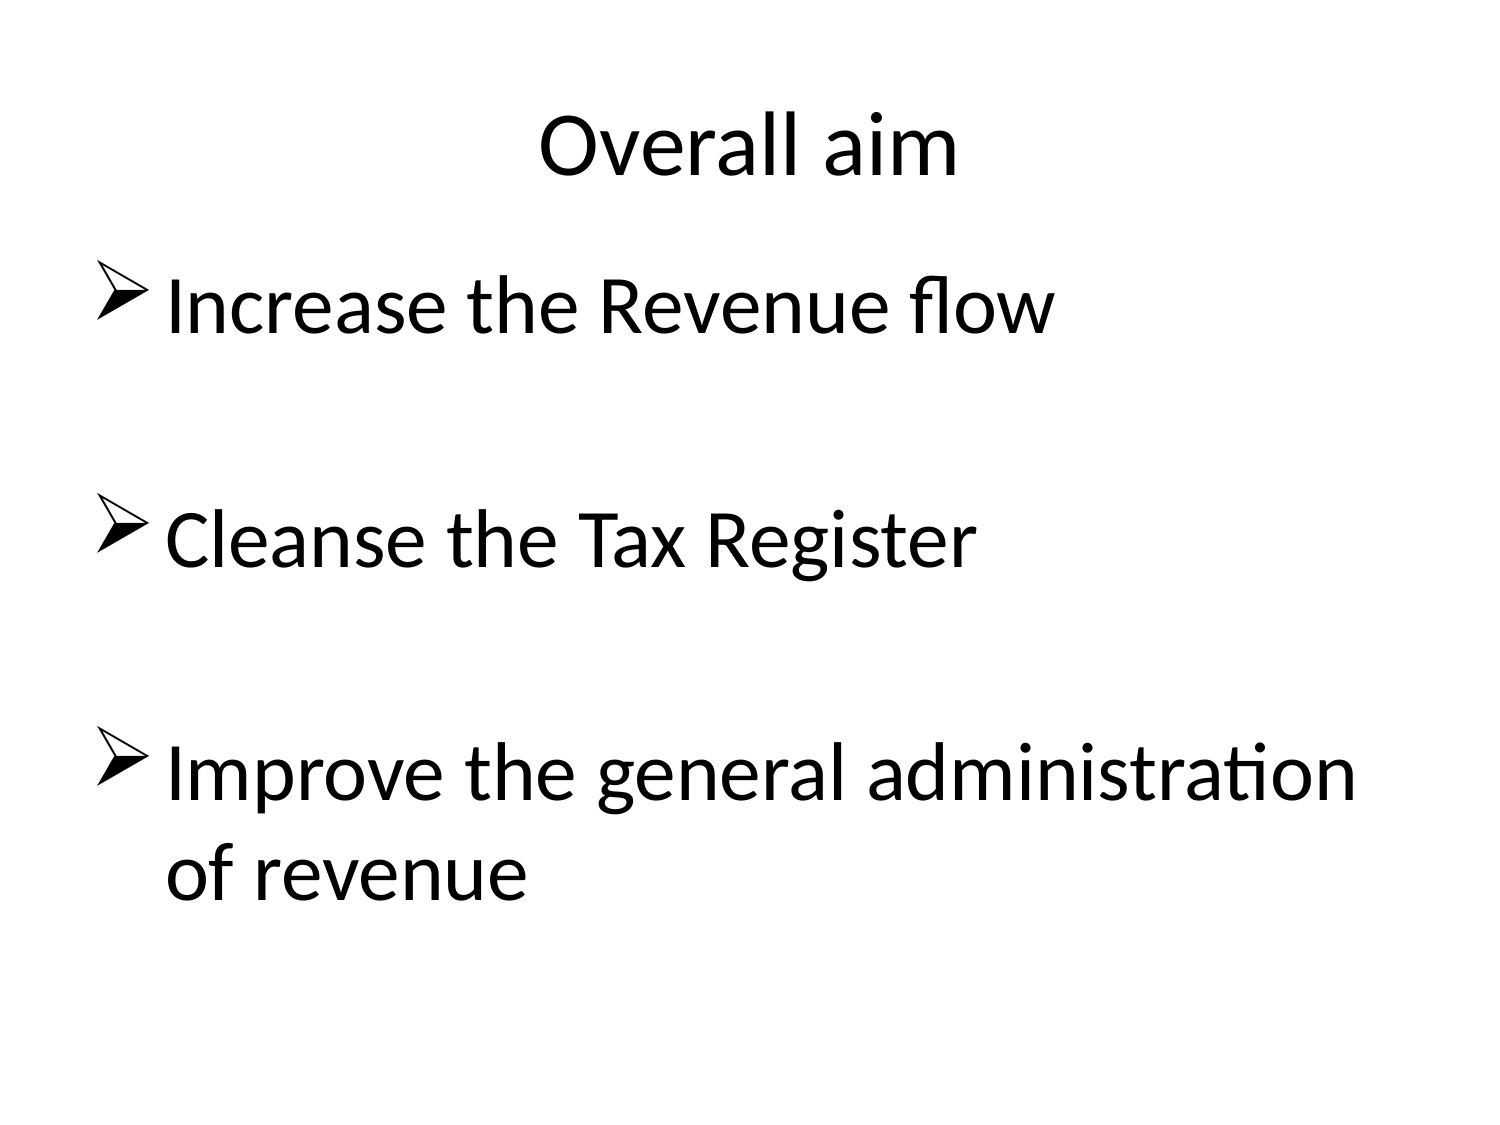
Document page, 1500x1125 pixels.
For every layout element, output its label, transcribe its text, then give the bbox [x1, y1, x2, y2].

title Overall aim [75, 45, 1425, 233]
list Increase the Revenue flow Cleanse the Tax Register Improve the general administration of revenue [75, 242, 1425, 1013]
